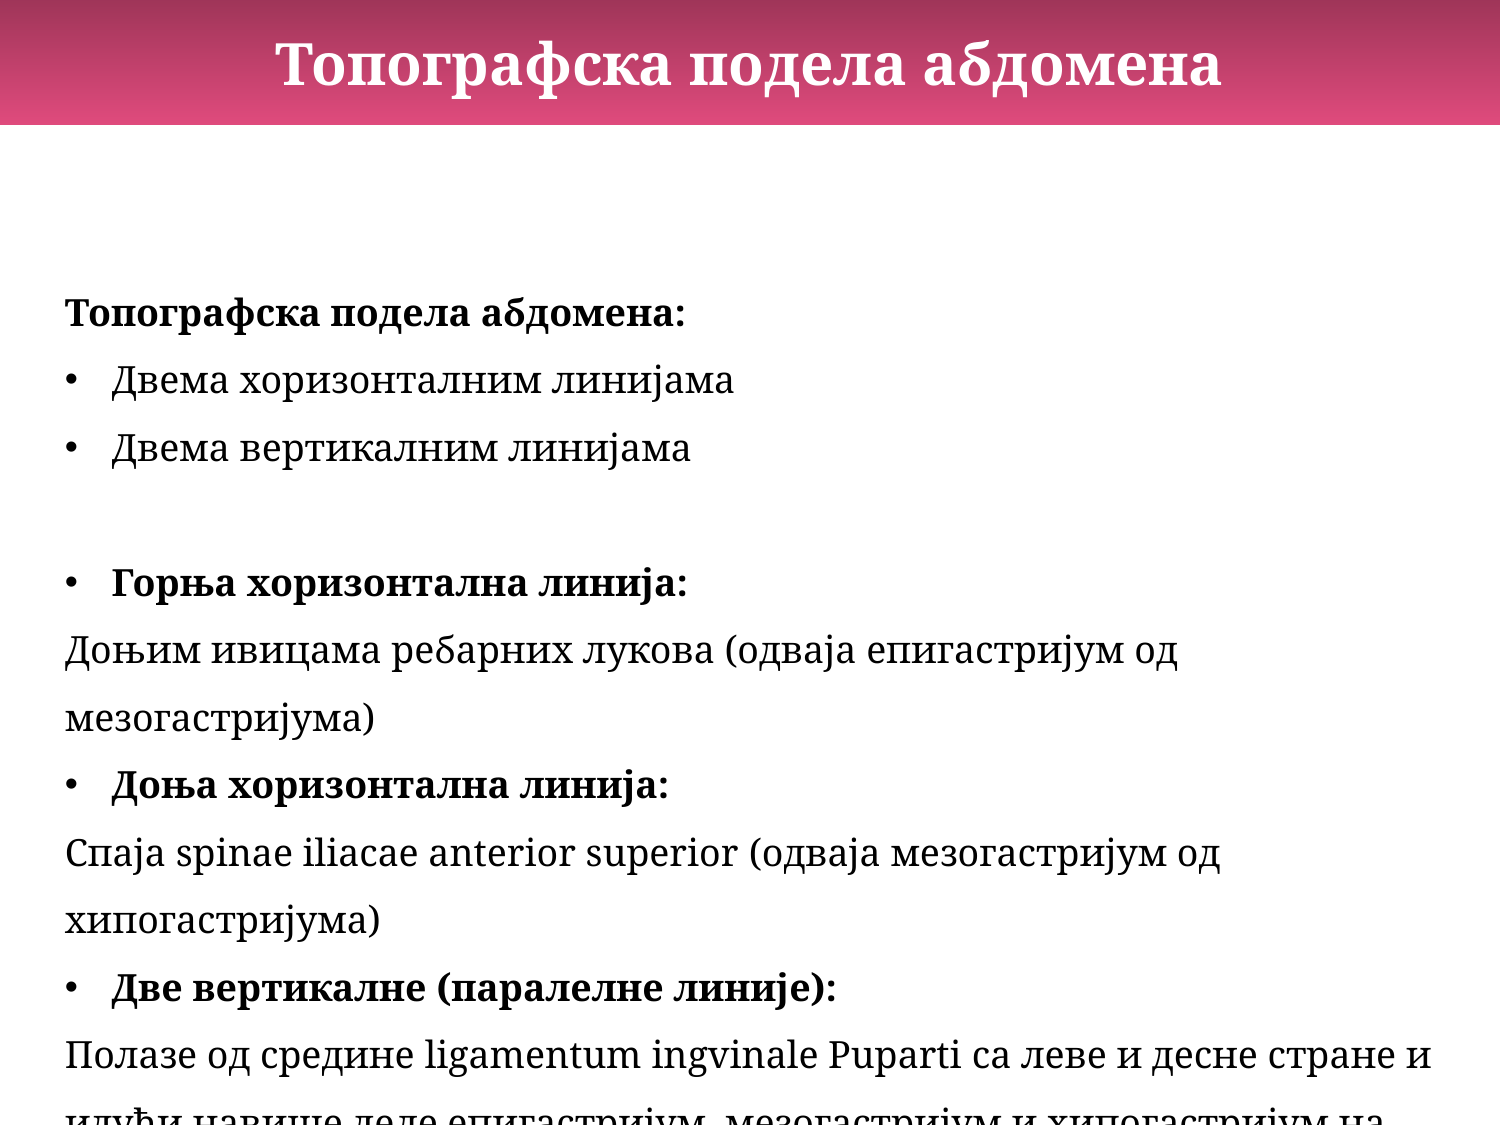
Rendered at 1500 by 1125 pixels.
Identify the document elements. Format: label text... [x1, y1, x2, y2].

text_box Топографска подела абдомена: Двема хоризонталним линијама Двема вертикалним линијама Горња хоризонтална линија: Доњим ивицама ребарних лукова (одваја епигастријум од мезогастријума) Доња хоризонтална линија: Спаја spinae iliacae anterior superior (одваја мезогастријум од хипогастријума) Две вертикалне (паралелне линије): Полазе од средине ligamentum ingvinale Puparti са леве и десне стране и идући навише деле епигастријум, мезогастријум и хипогастријум на још три поља [49, 258, 1463, 1125]
text_box Топографска подела абдомена [0, 0, 1500, 125]
